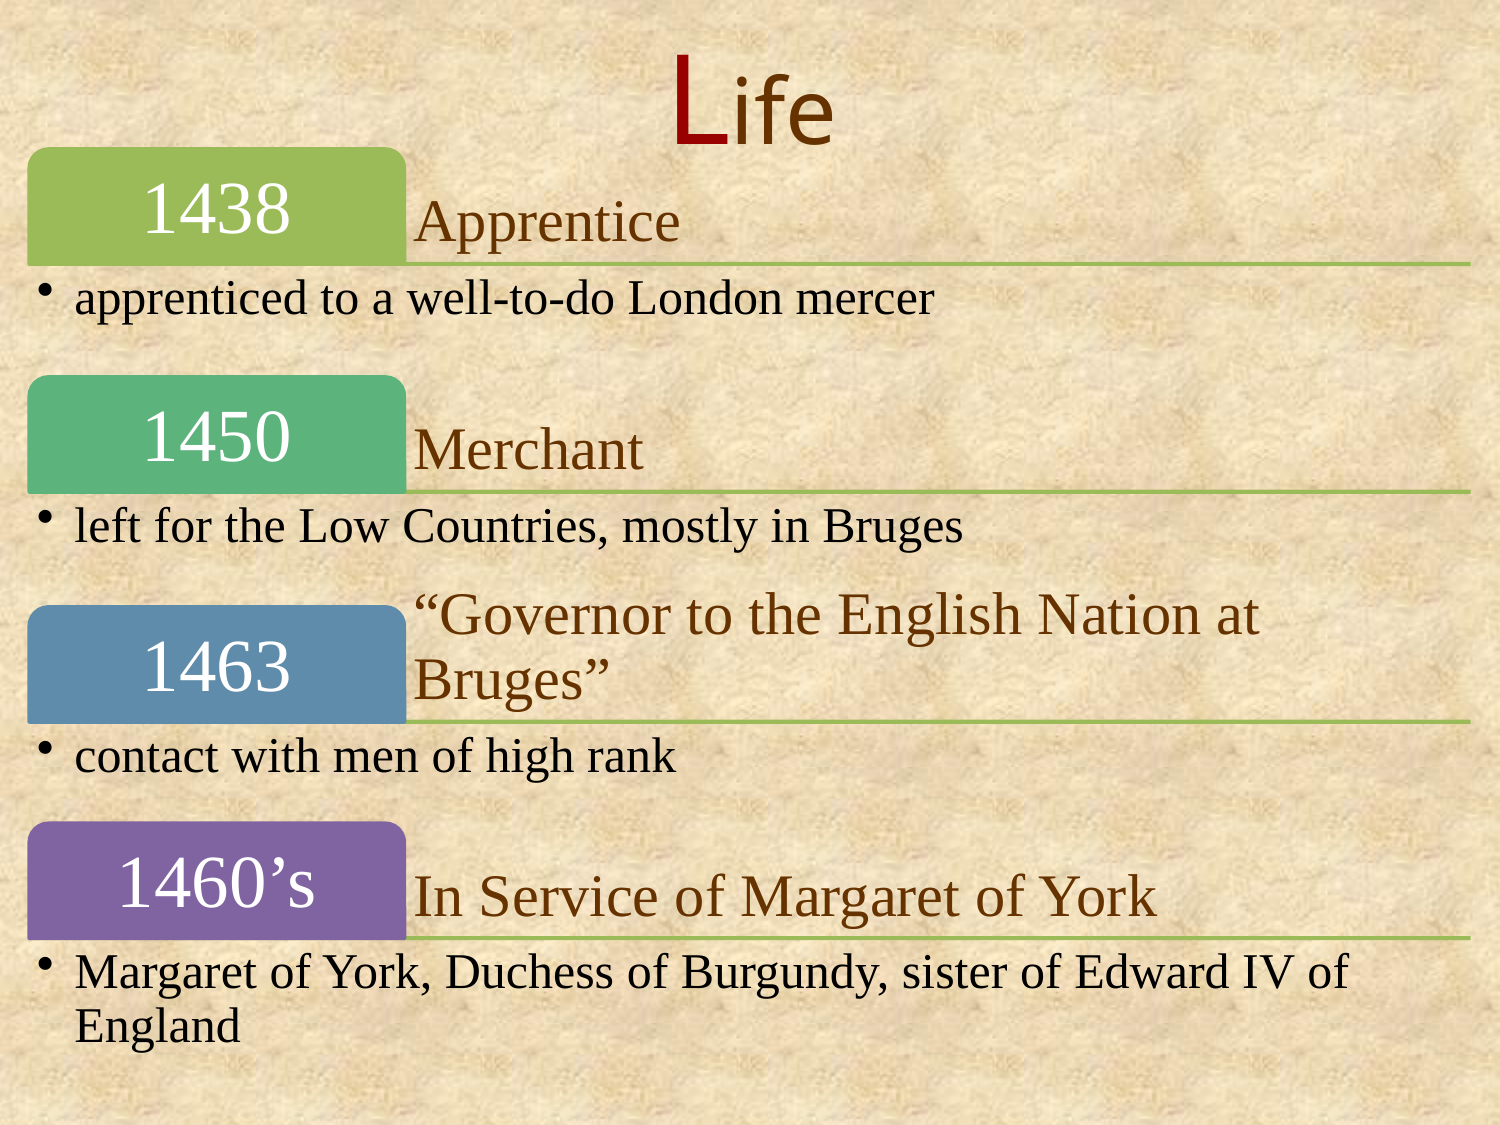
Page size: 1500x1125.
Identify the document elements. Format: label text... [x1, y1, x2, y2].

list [29, 148, 1471, 1071]
title Life [76, 0, 1427, 147]
picture [0, 0, 1500, 1125]
